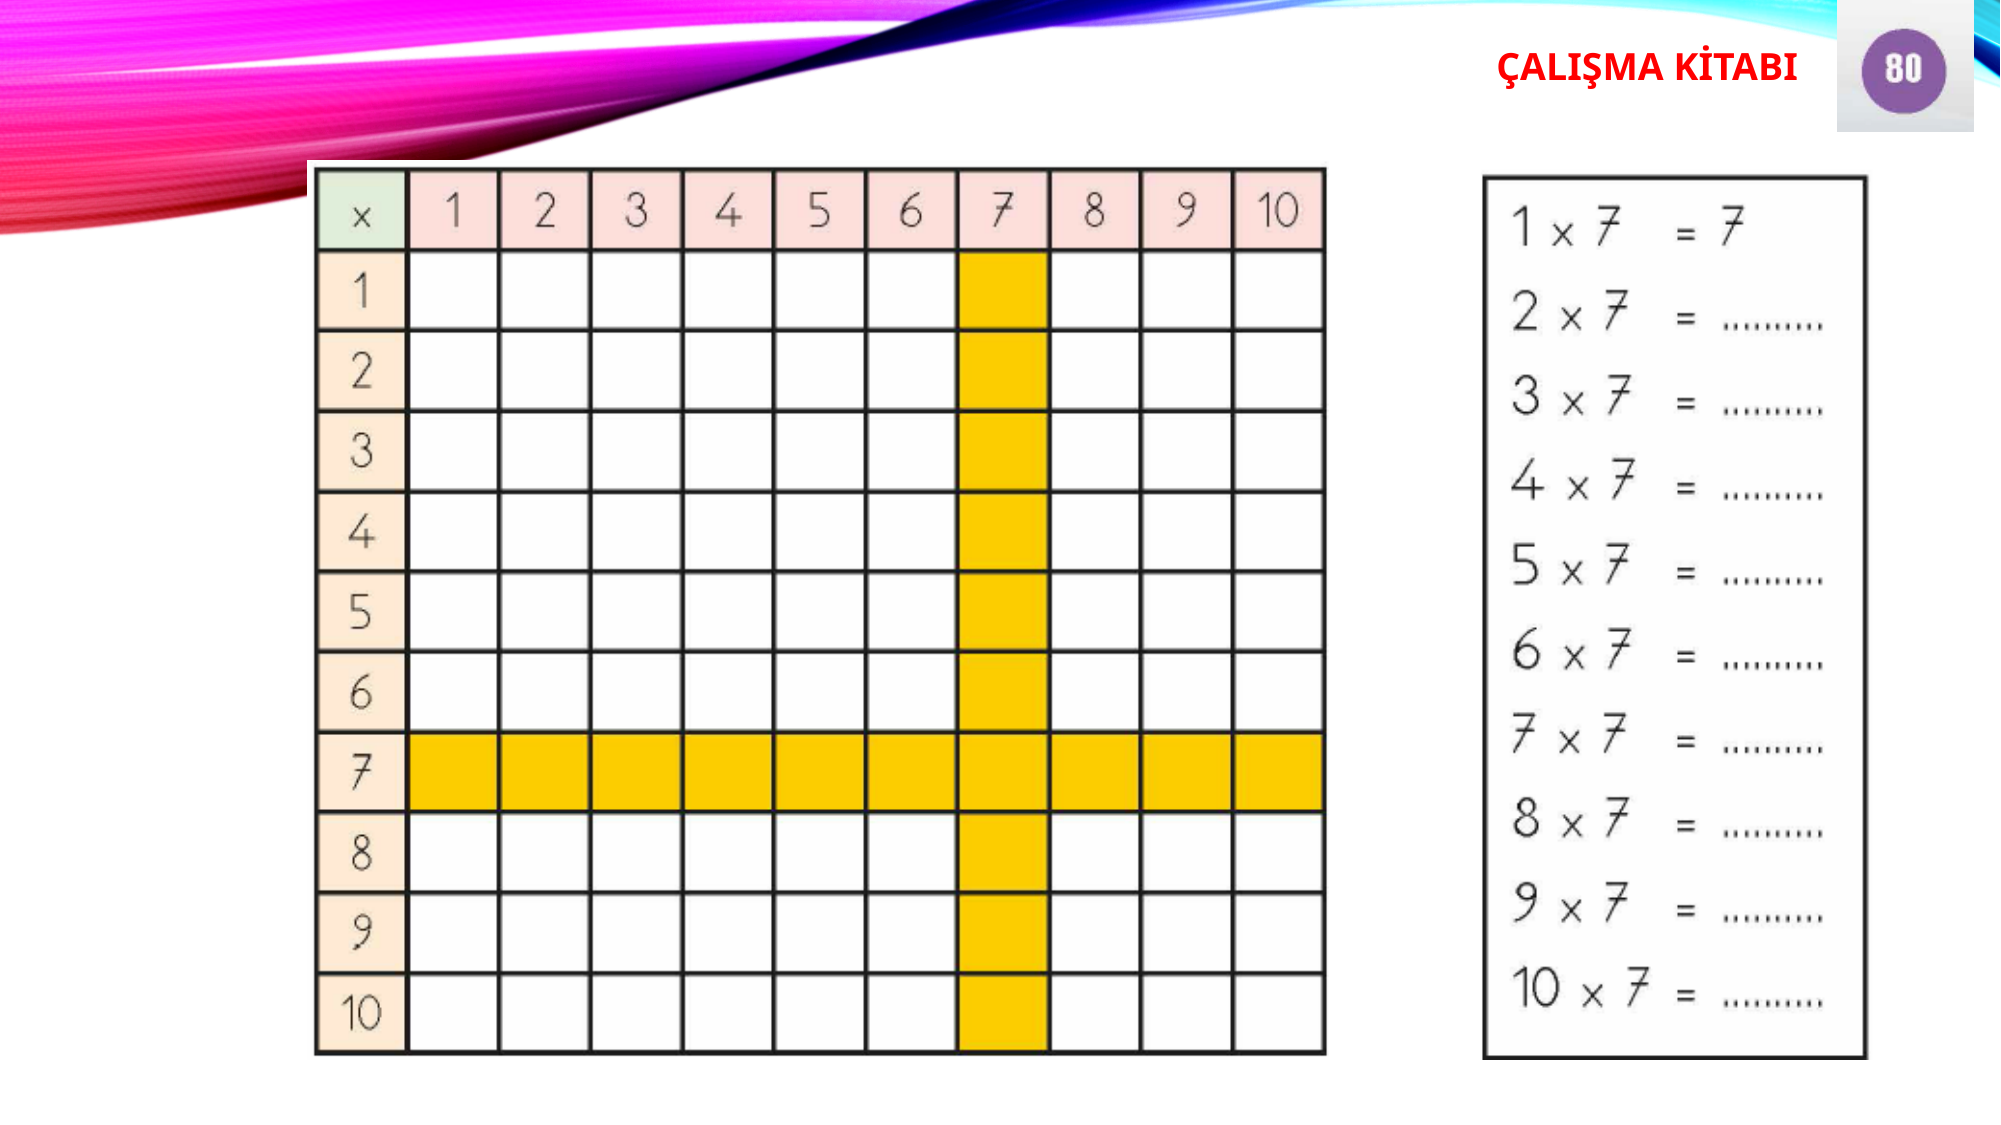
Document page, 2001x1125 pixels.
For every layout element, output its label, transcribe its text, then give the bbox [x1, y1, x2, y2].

text_box ÇALIŞMA KİTABI [1481, 35, 1813, 95]
picture [0, 0, 2000, 1060]
